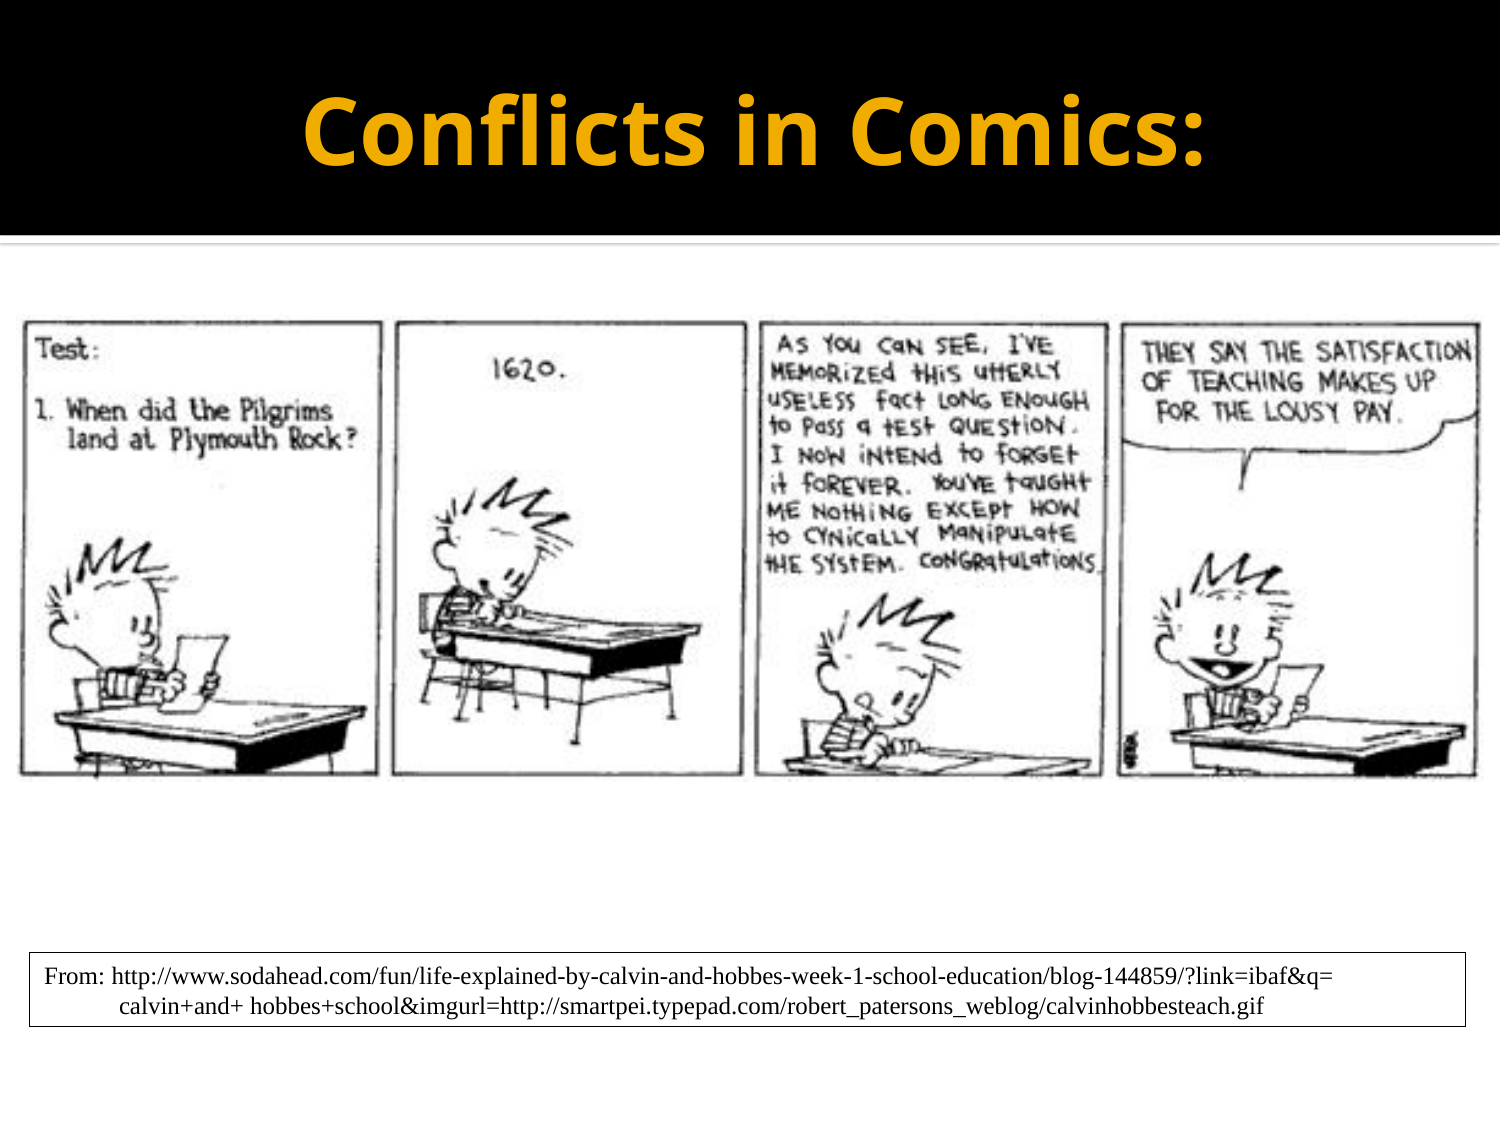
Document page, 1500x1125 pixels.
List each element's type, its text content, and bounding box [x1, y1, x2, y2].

title Conflicts in Comics: [75, 24, 1425, 231]
picture [16, 314, 1484, 782]
text_box From: http://www.sodahead.com/fun/life-explained-by-calvin-and-hobbes-week-1-school-education/blog-144859/?link=ibaf&q= calvin+and+ hobbes+school&imgurl=http://smartpei.typepad.com/robert_patersons_weblog/calvinhobbesteach.gif [29, 952, 1466, 1027]
